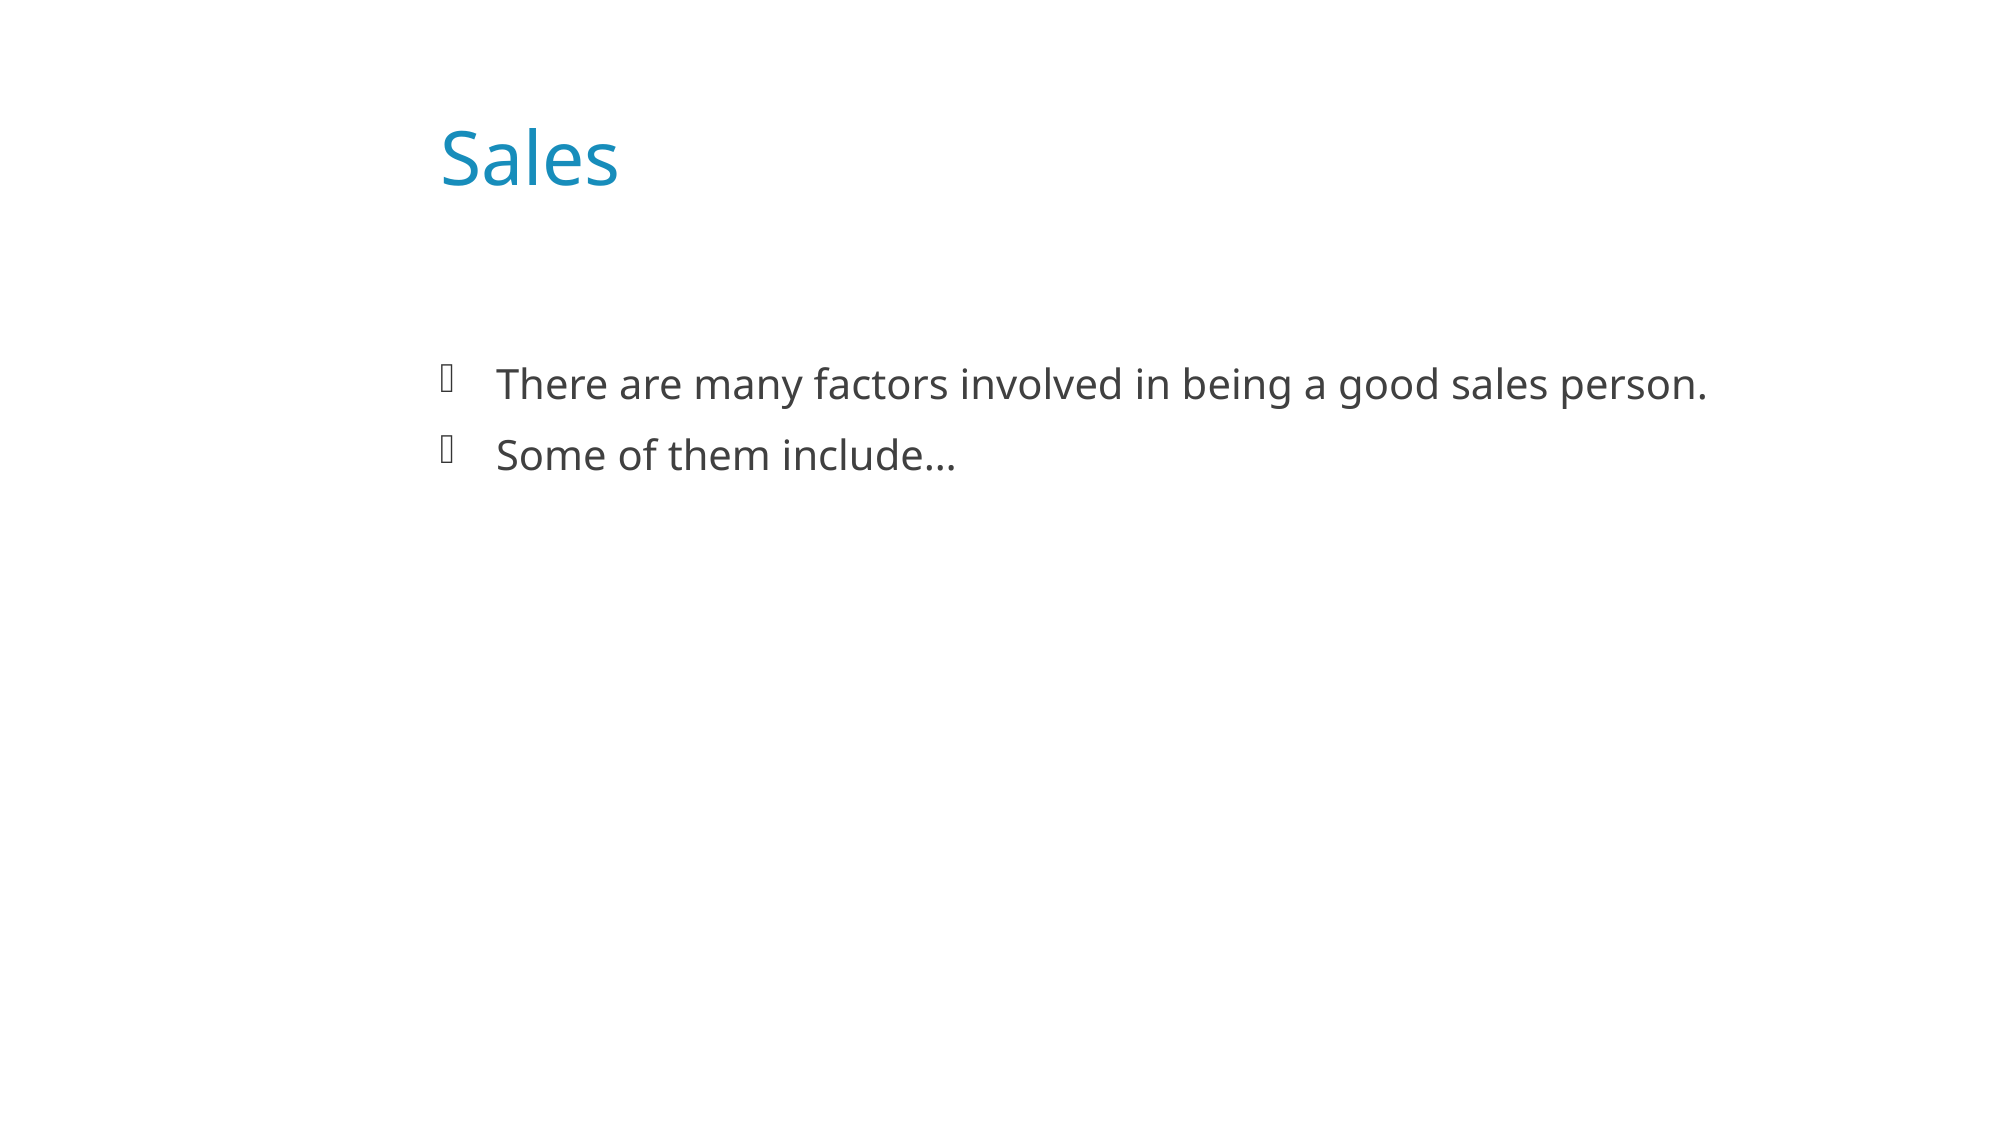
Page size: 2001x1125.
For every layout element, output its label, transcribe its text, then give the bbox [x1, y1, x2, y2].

list There are many factors involved in being a good sales person. Some of them include… [424, 350, 1888, 1074]
title Sales [425, 102, 1888, 313]
